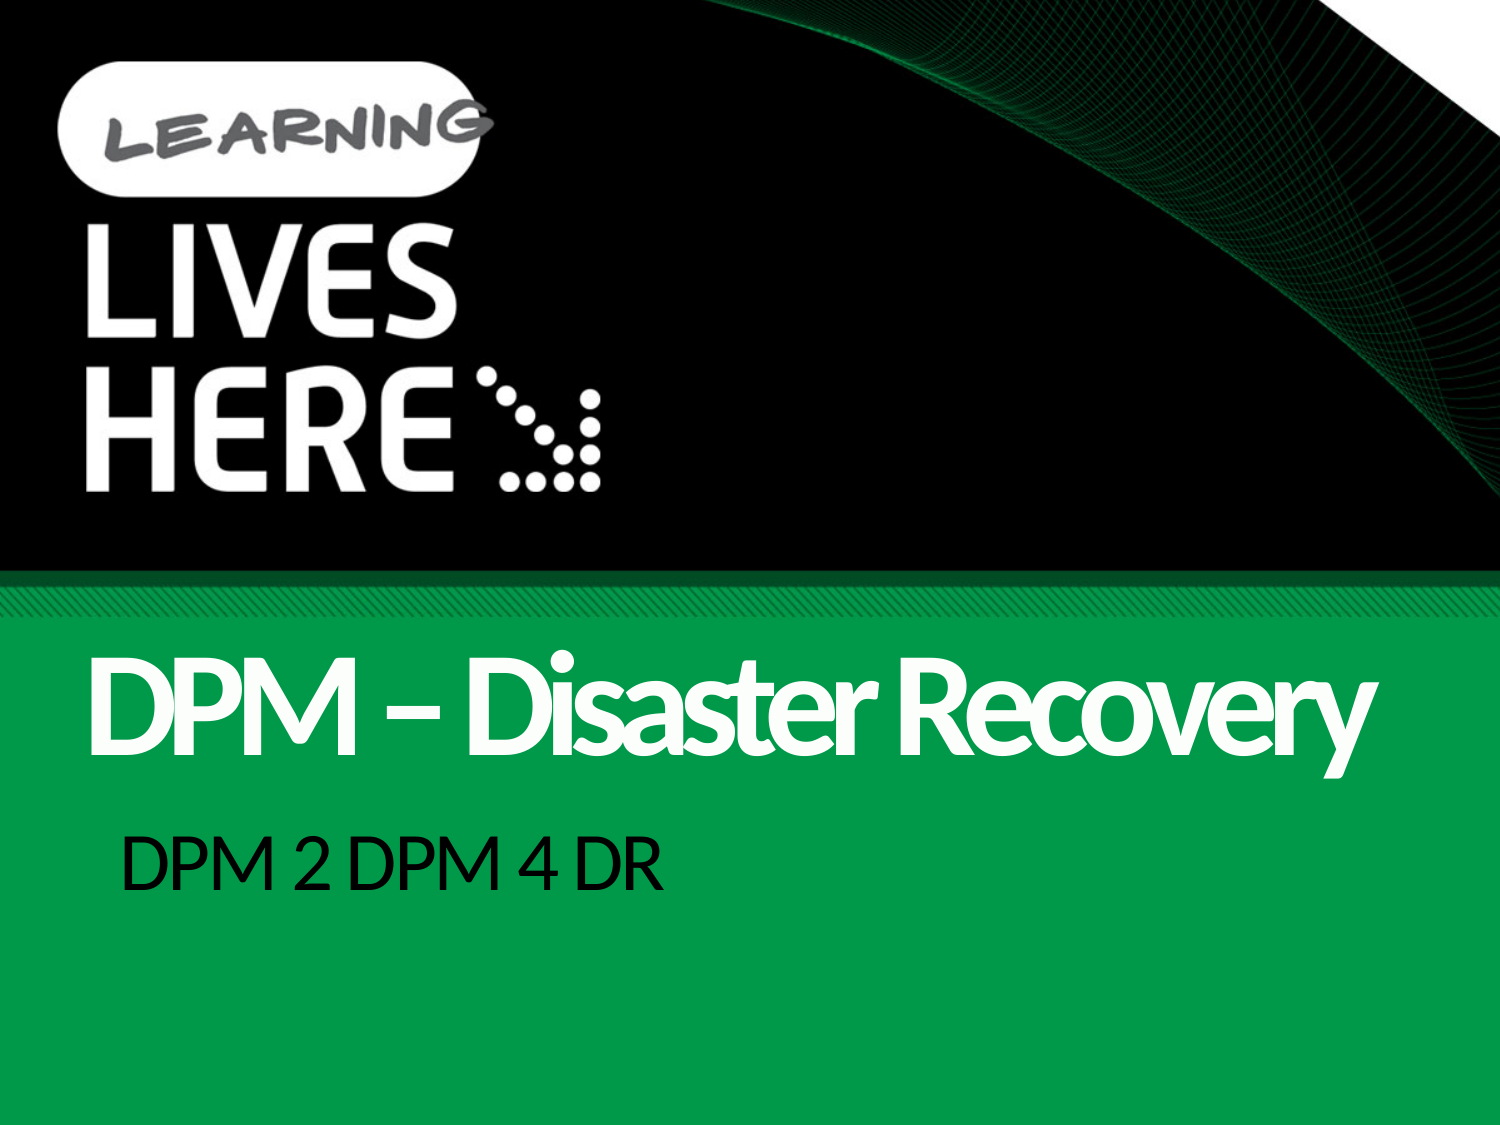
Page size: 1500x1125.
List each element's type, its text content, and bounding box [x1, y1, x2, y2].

list DPM – Disaster Recovery [83, 625, 1500, 800]
title DPM 2 DPM 4 DR [119, 818, 1375, 943]
picture [0, 0, 1500, 1125]
